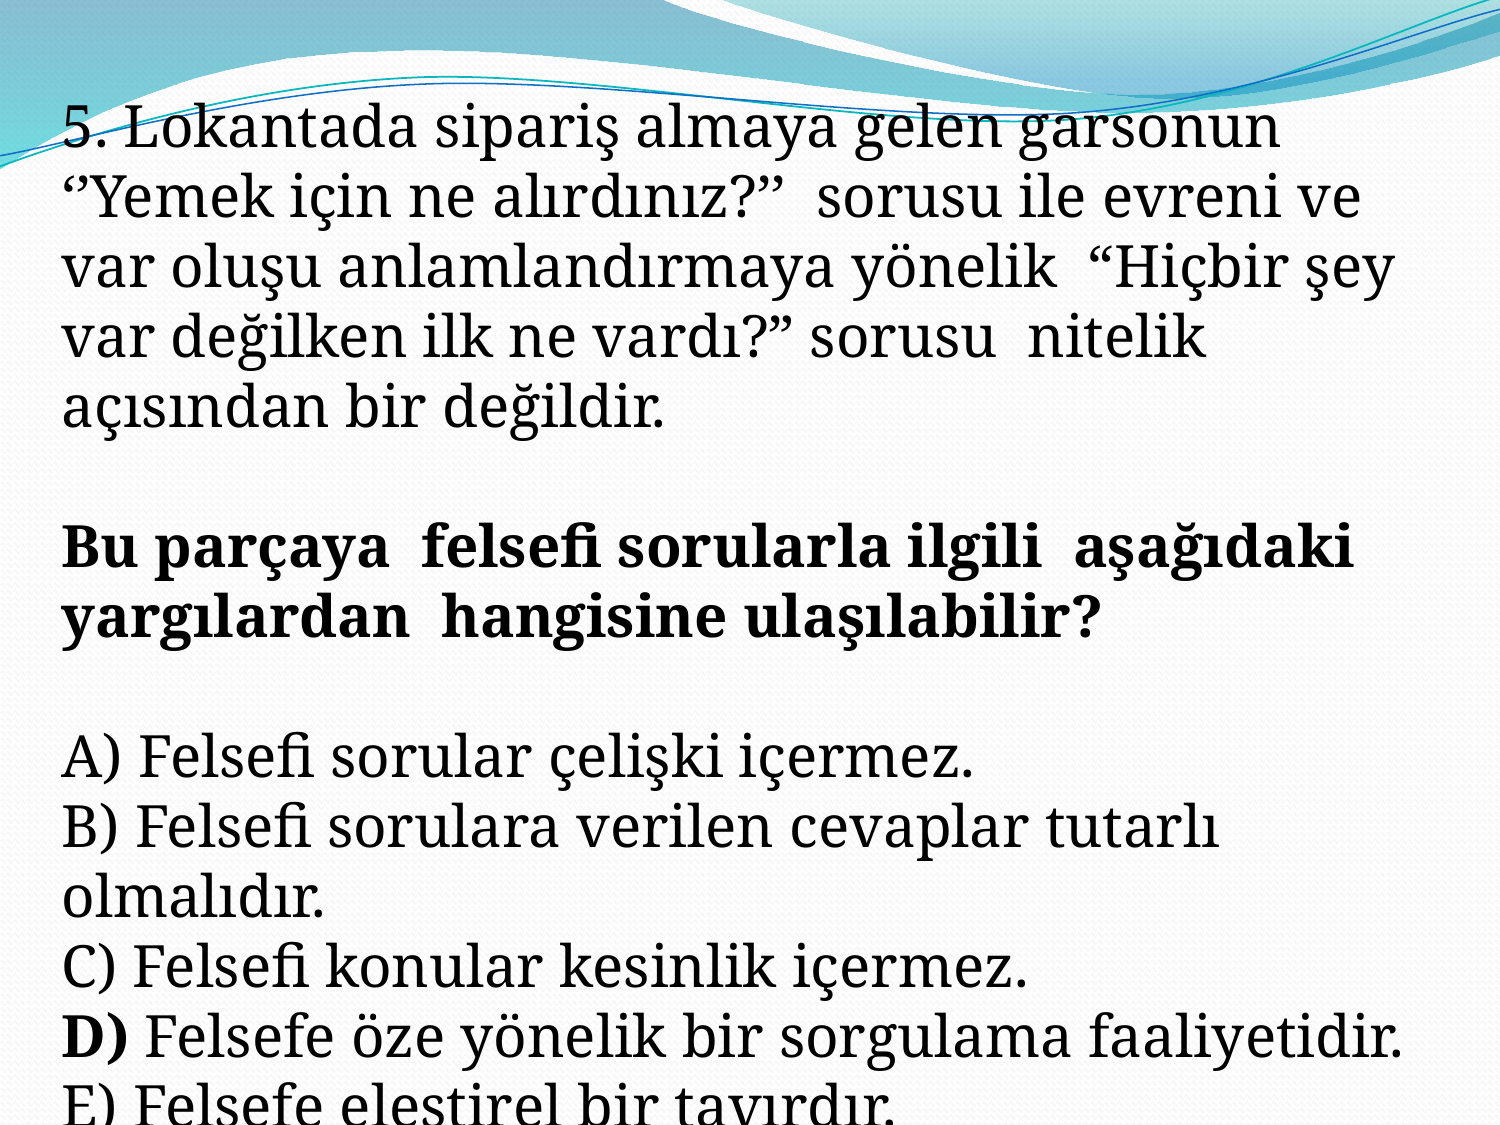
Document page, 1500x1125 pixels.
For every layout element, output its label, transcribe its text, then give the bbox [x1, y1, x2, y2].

text_box 5. Lokantada sipariş almaya gelen garsonun ‘’Yemek için ne alırdınız?’’ sorusu ile evreni ve var oluşu anlamlandırmaya yönelik “Hiçbir şey var değilken ilk ne vardı?” sorusu nitelik açısından bir değildir. Bu parçaya felsefi sorularla ilgili aşağıdaki yargılardan hangisine ulaşılabilir? A) Felsefi sorular çelişki içermez. B) Felsefi sorulara verilen cevaplar tutarlı olmalıdır. C) Felsefi konular kesinlik içermez. D) Felsefe öze yönelik bir sorgulama faaliyetidir. E) Felsefe eleştirel bir tavırdır. [46, 81, 1442, 1125]
